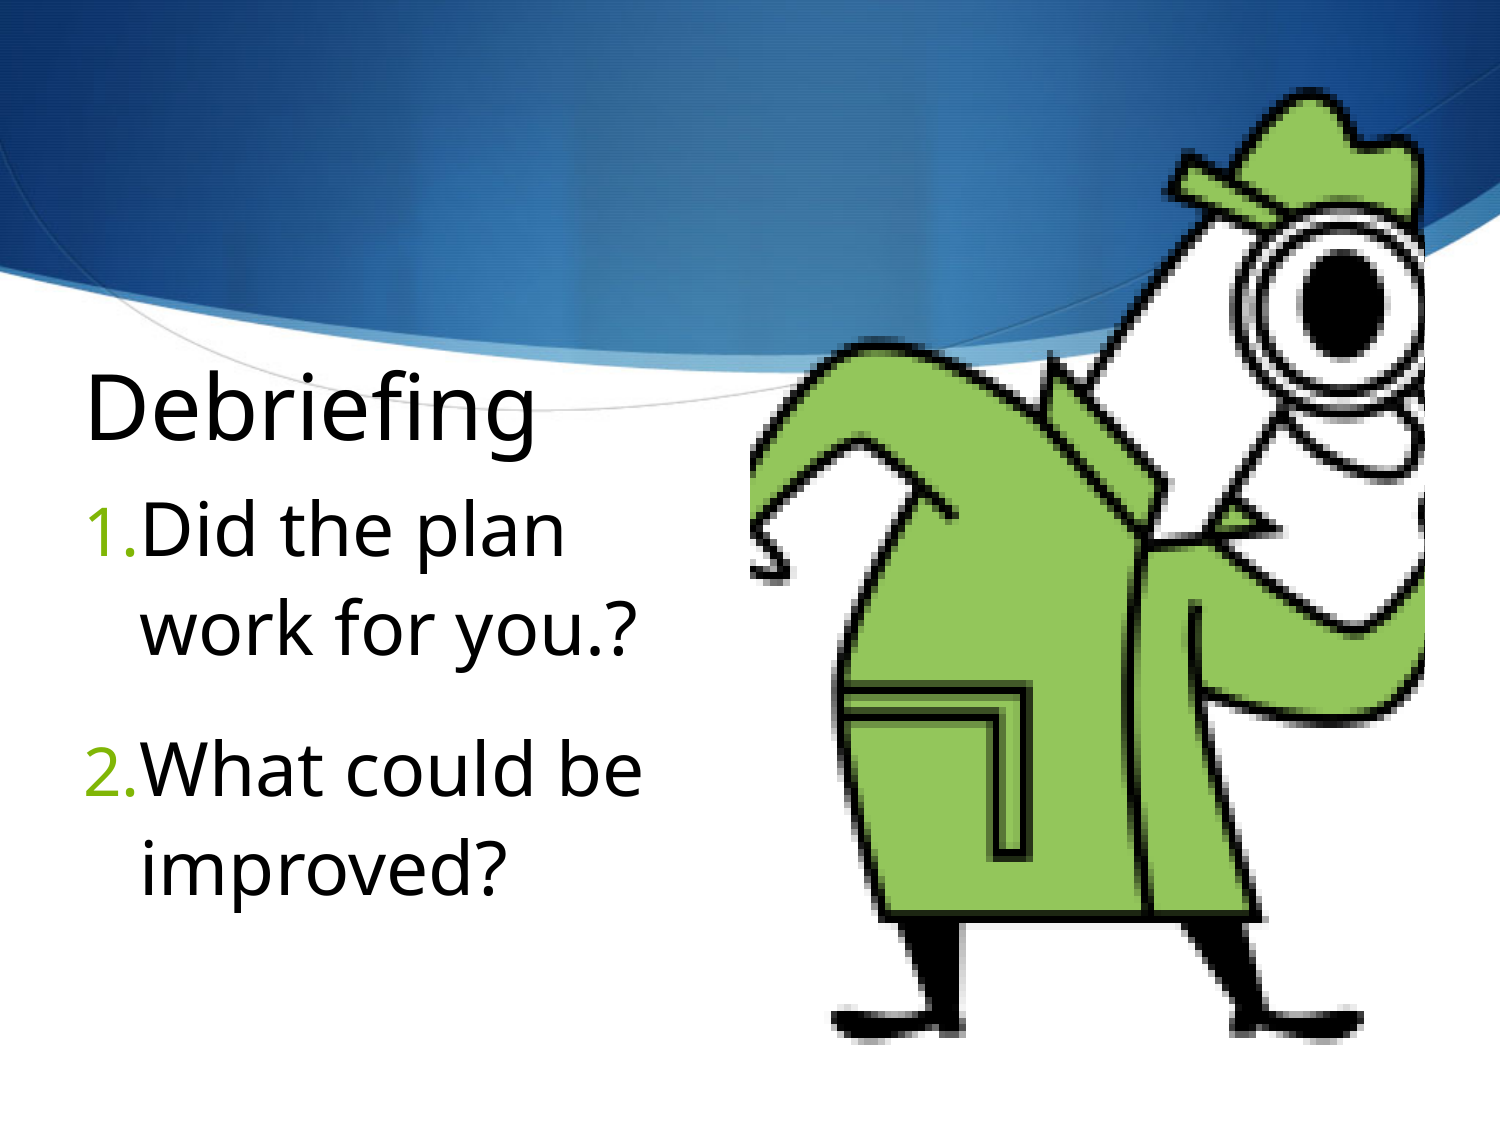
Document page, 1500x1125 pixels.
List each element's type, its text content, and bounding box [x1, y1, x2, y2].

picture [0, 0, 1500, 1125]
list Did the plan work for you.? What could be improved? [68, 465, 718, 1026]
title Debriefing [68, 275, 718, 465]
